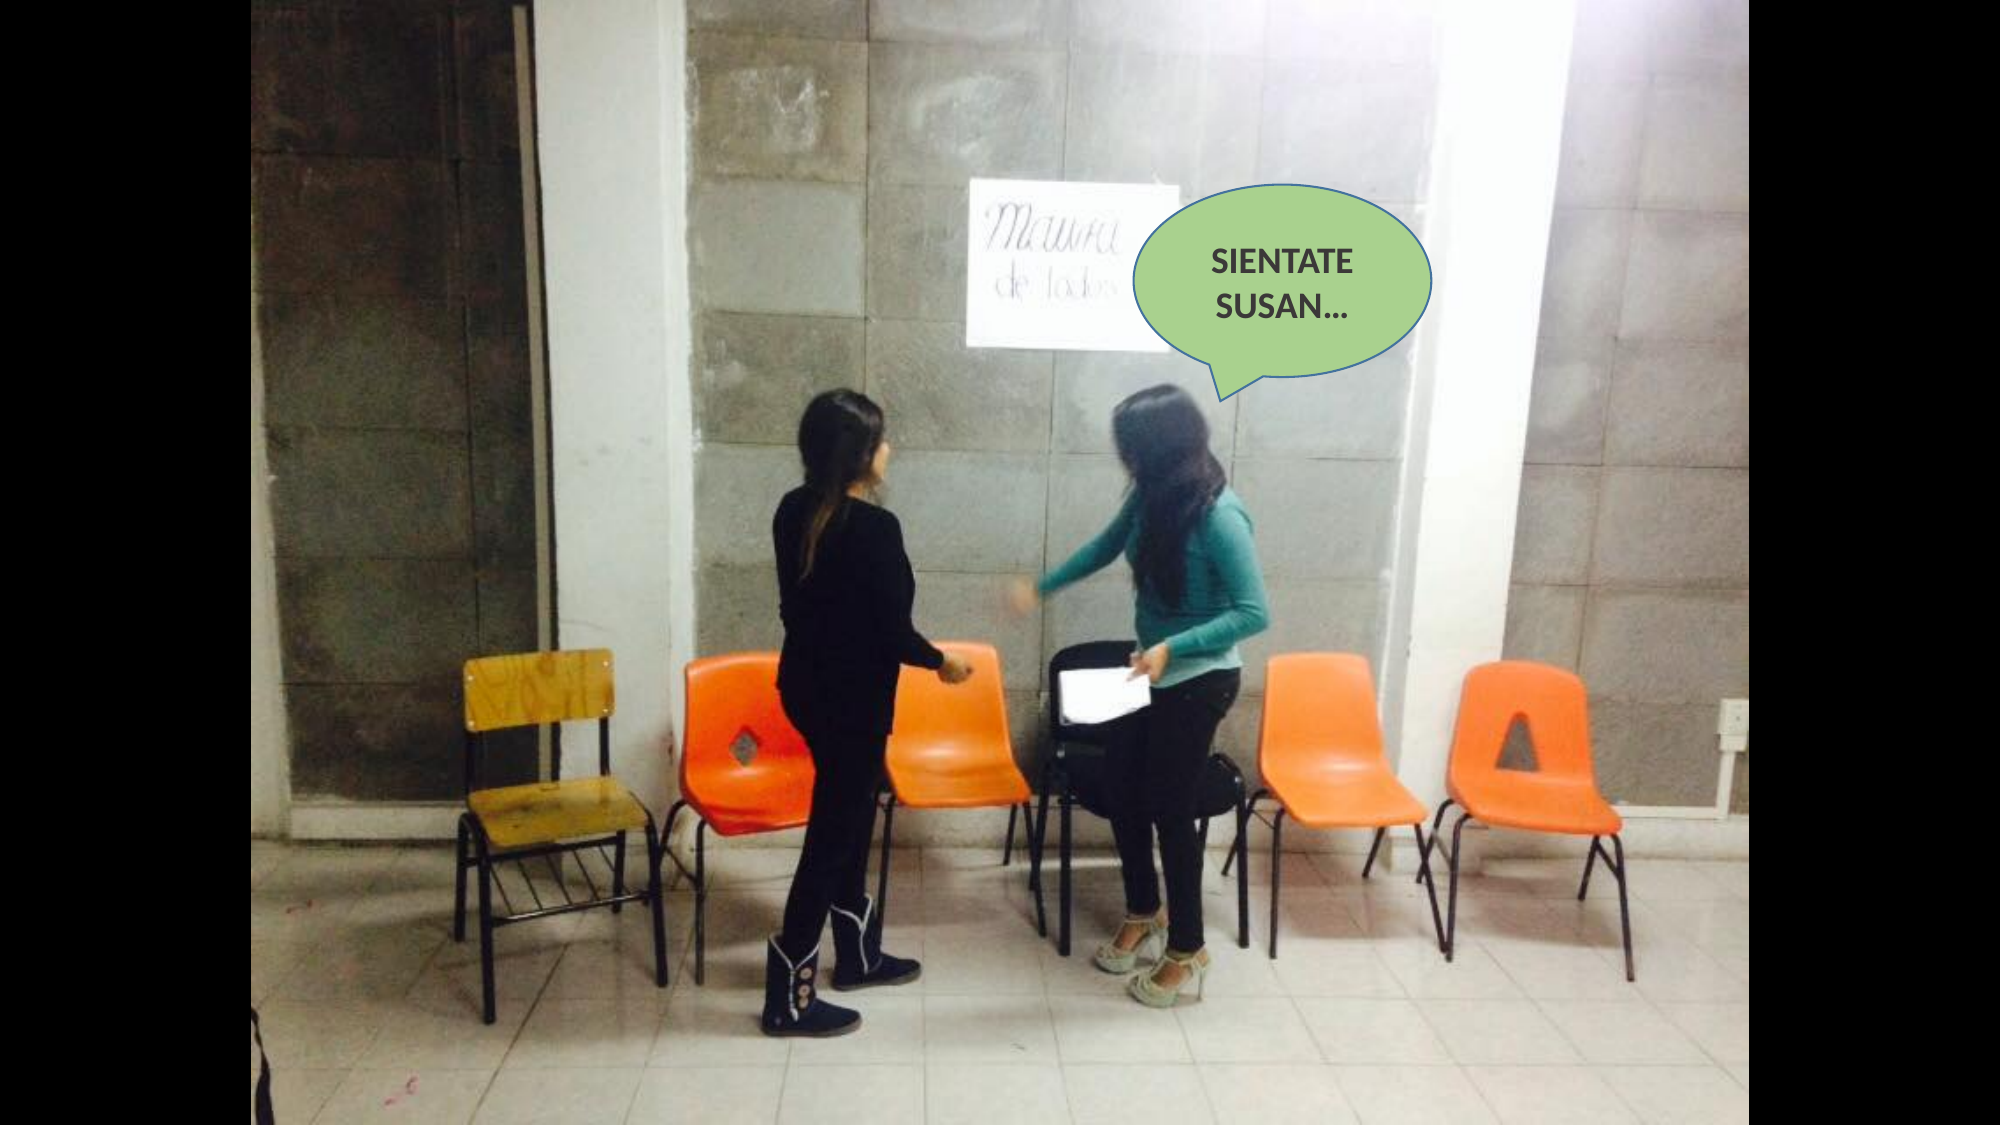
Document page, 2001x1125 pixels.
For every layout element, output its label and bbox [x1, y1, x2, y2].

picture [250, 0, 1749, 1125]
